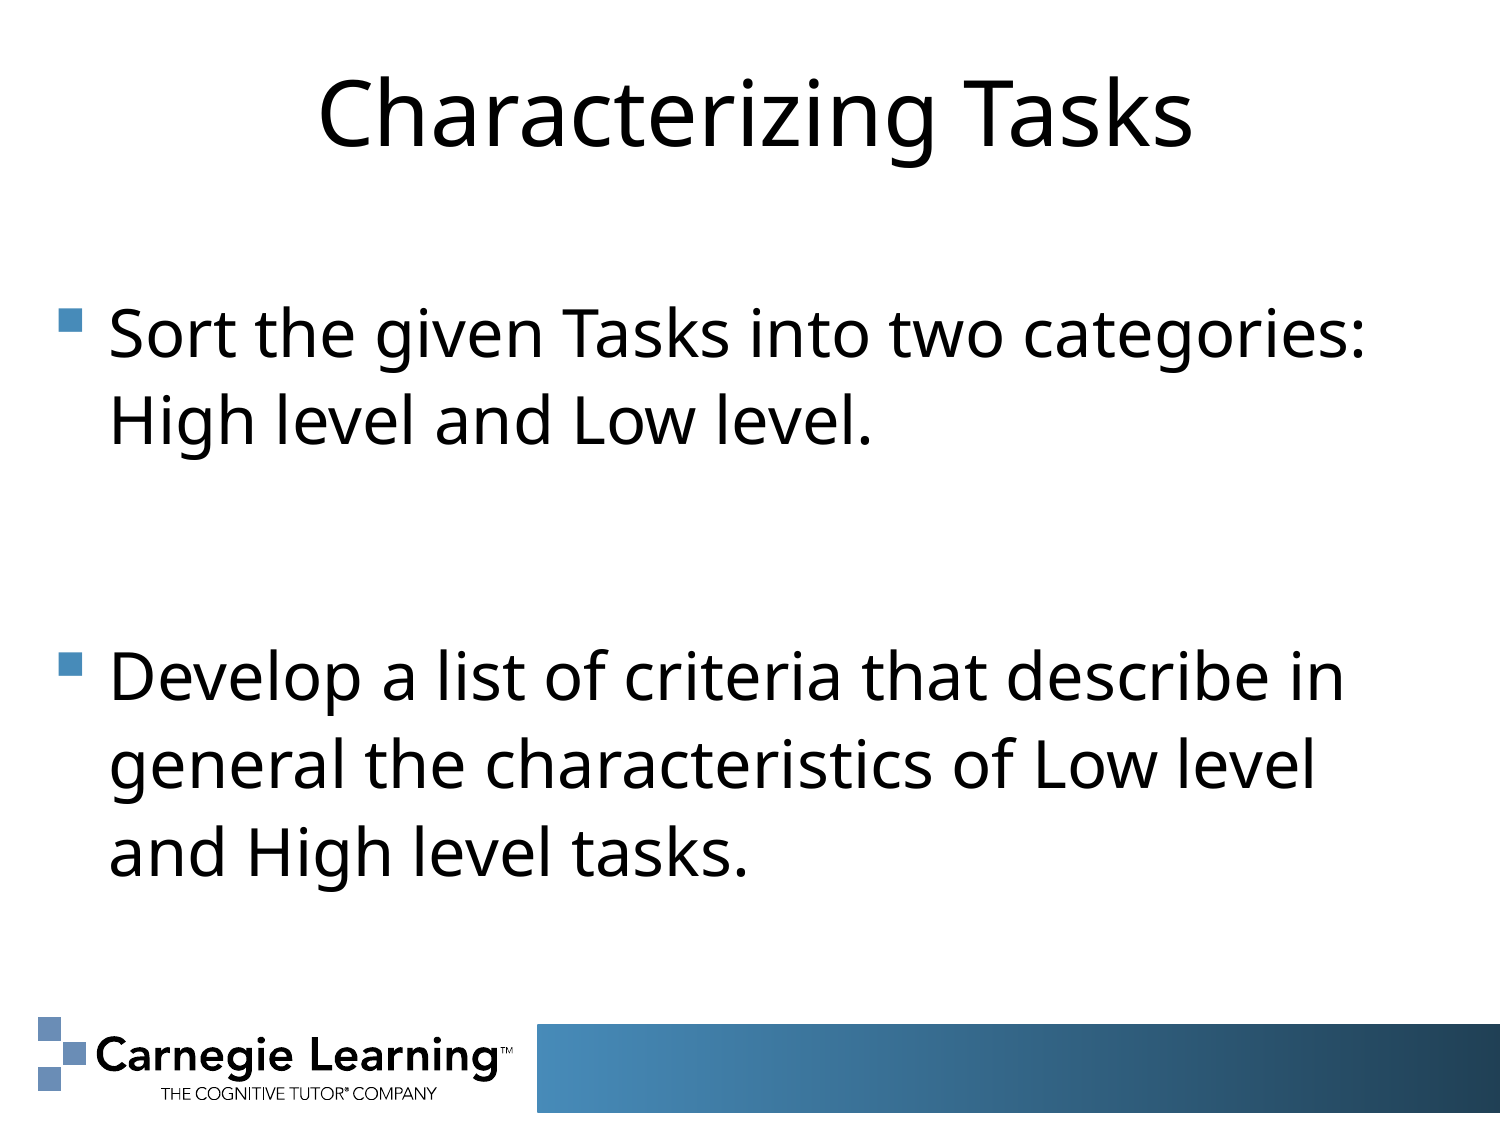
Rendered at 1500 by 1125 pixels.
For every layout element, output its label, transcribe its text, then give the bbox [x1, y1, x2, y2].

list Sort the given Tasks into two categories: High level and Low level. Develop a list of criteria that describe in general the characteristics of Low level and High level tasks. [37, 274, 1463, 976]
text_box Characterizing Tasks [49, 47, 1463, 173]
